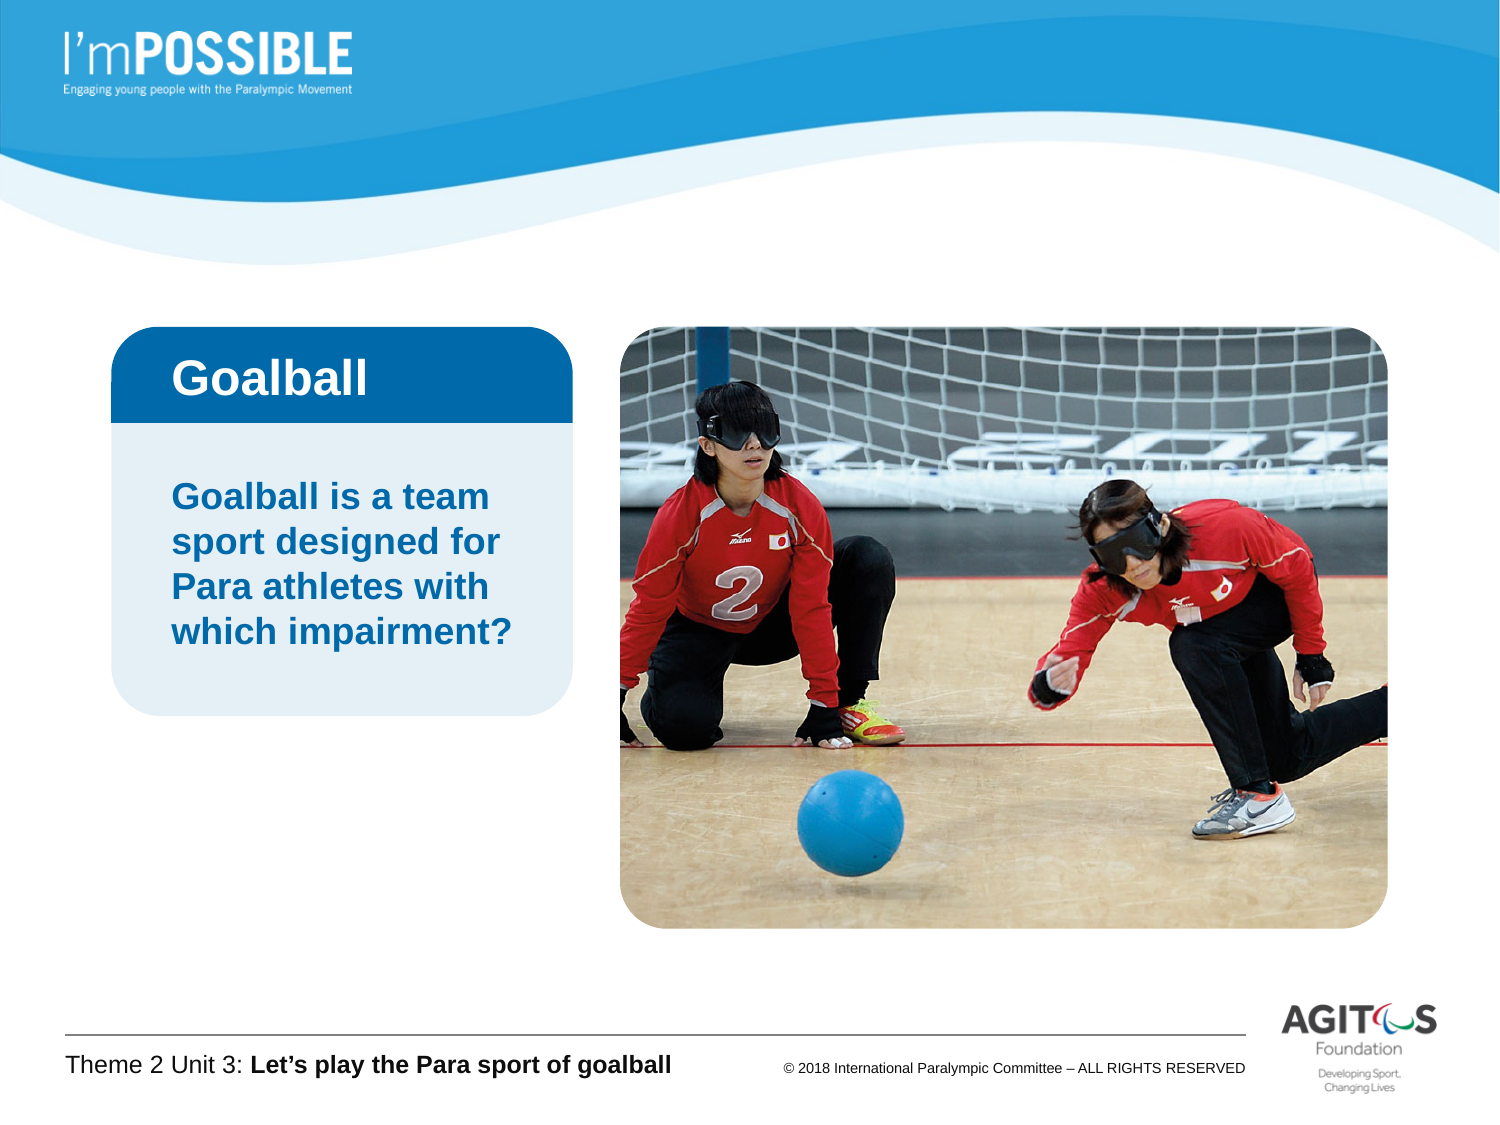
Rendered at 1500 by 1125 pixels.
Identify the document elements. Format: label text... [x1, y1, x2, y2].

picture [619, 326, 1388, 929]
text_box [109, 324, 575, 425]
text_box Goalball is a team sport designed for Para athletes with which impairment? [171, 464, 550, 660]
picture [0, 0, 1500, 273]
text_box [109, 425, 575, 719]
text_box Goalball [171, 338, 609, 423]
picture [1281, 1003, 1437, 1094]
